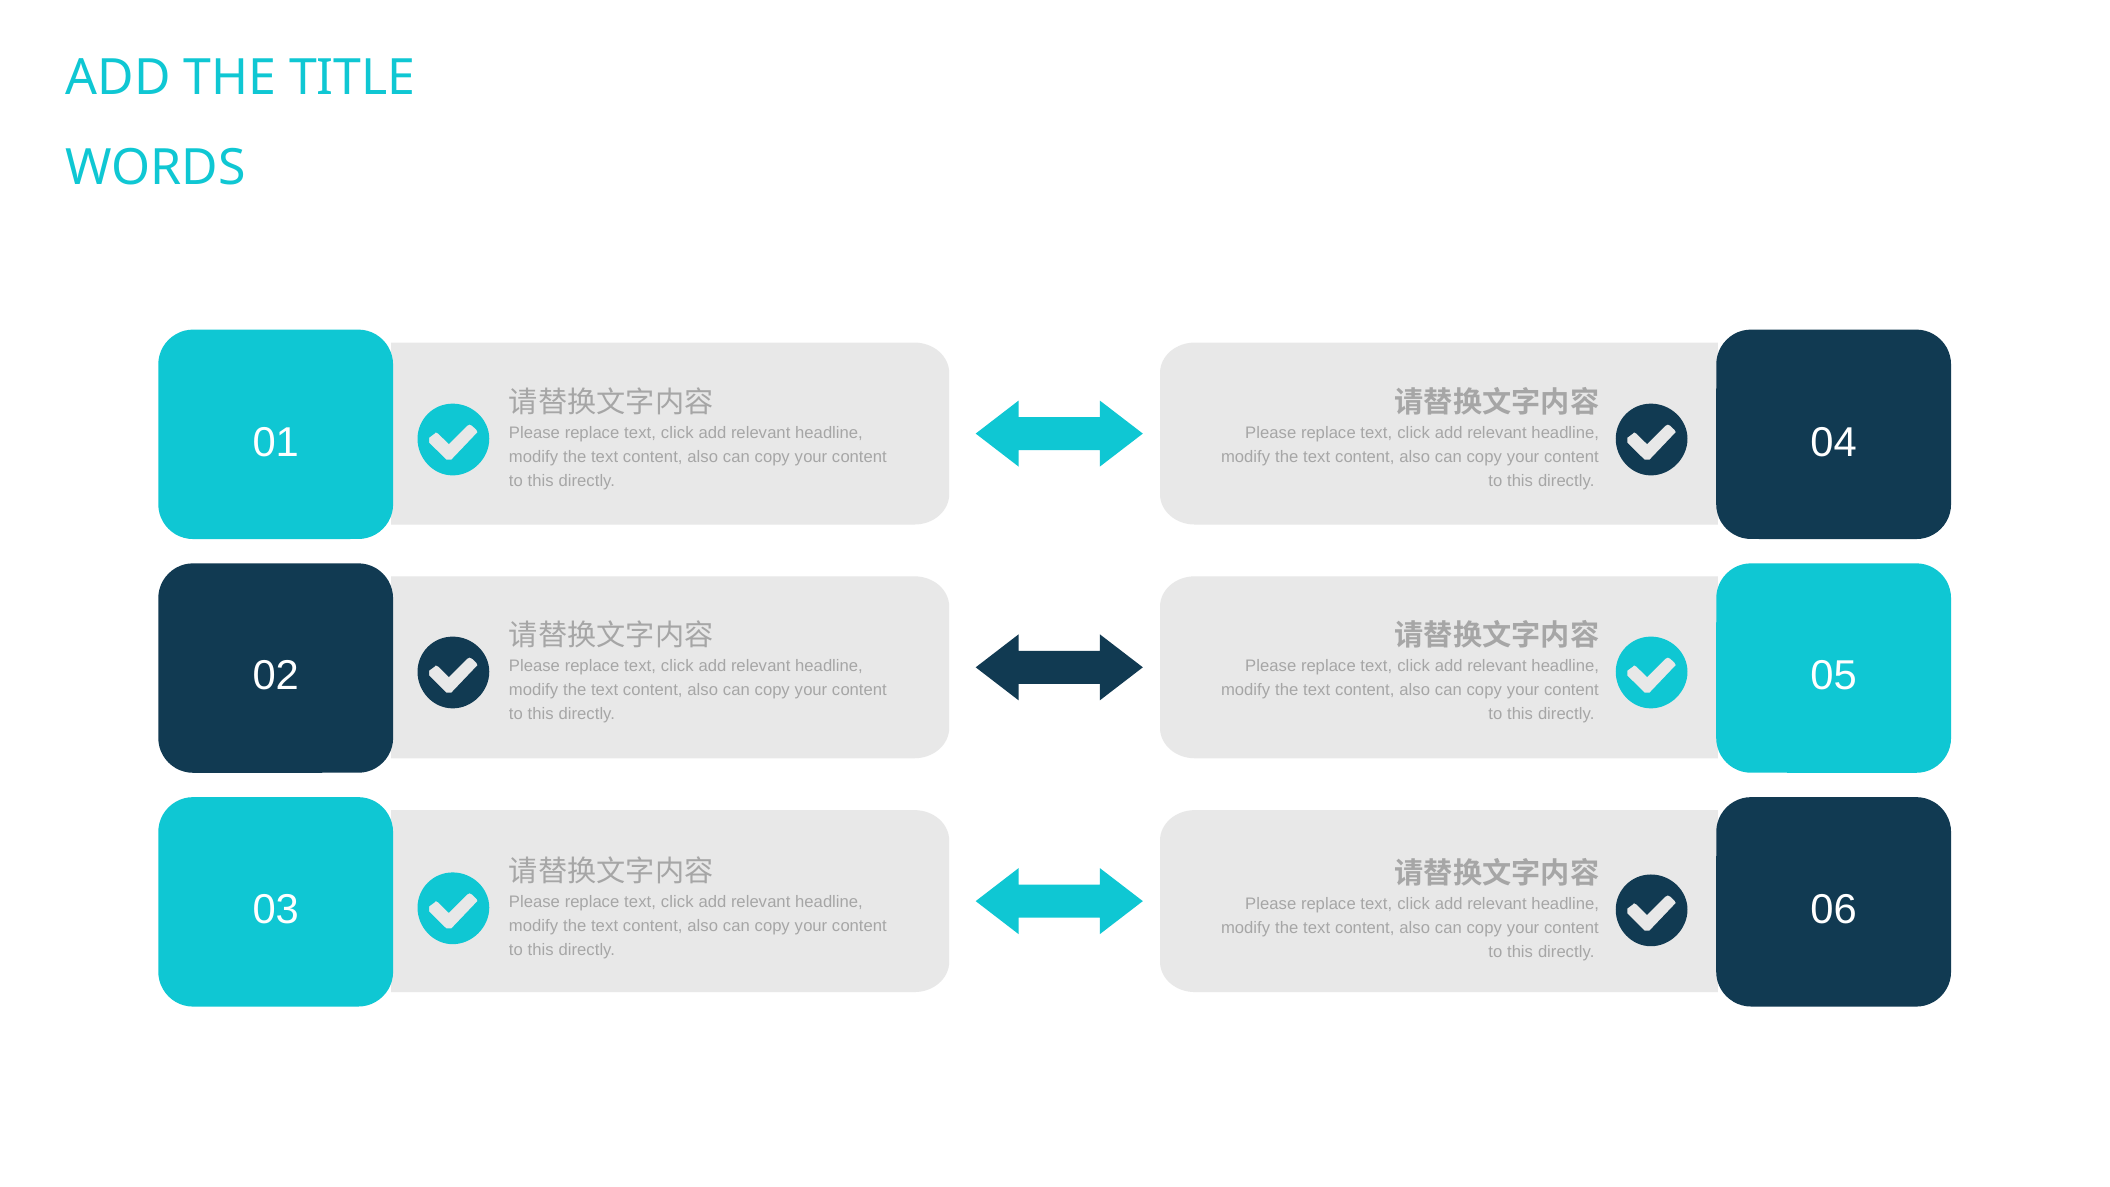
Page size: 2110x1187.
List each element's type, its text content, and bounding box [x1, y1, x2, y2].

text_box [417, 636, 490, 709]
text_box 05 [1715, 562, 1953, 774]
text_box [974, 632, 1145, 703]
text_box ADD THE TITLE WORDS [50, 7, 583, 202]
text_box 请替换文字内容 Please replace text, click add relevant headline, modify the text content, also can copy your content to this directly. [508, 844, 897, 959]
text_box [390, 341, 951, 526]
text_box 03 [157, 796, 395, 1008]
text_box 02 [157, 562, 395, 774]
text_box [417, 403, 490, 476]
text_box 请替换文字内容 Please replace text, click add relevant headline, modify the text content, also can copy your content to this directly. [1211, 609, 1600, 723]
text_box [1615, 874, 1688, 947]
text_box [974, 865, 1145, 937]
text_box [1158, 809, 1720, 994]
text_box [1615, 636, 1688, 709]
text_box [417, 872, 490, 945]
text_box [974, 398, 1145, 469]
text_box [1158, 575, 1720, 760]
text_box 06 [1715, 796, 1953, 1008]
text_box [1615, 403, 1688, 476]
text_box 请替换文字内容 Please replace text, click add relevant headline, modify the text content, also can copy your content to this directly. [508, 376, 897, 490]
text_box [1158, 341, 1720, 526]
text_box 04 [1715, 328, 1953, 541]
text_box 请替换文字内容 Please replace text, click add relevant headline, modify the text content, also can copy your content to this directly. [508, 609, 897, 723]
text_box [390, 809, 951, 994]
text_box 01 [157, 328, 395, 541]
text_box 请替换文字内容 Please replace text, click add relevant headline, modify the text content, also can copy your content to this directly. [1211, 376, 1600, 490]
text_box [390, 575, 951, 760]
text_box 请替换文字内容 Please replace text, click add relevant headline, modify the text content, also can copy your content to this directly. [1211, 847, 1600, 961]
